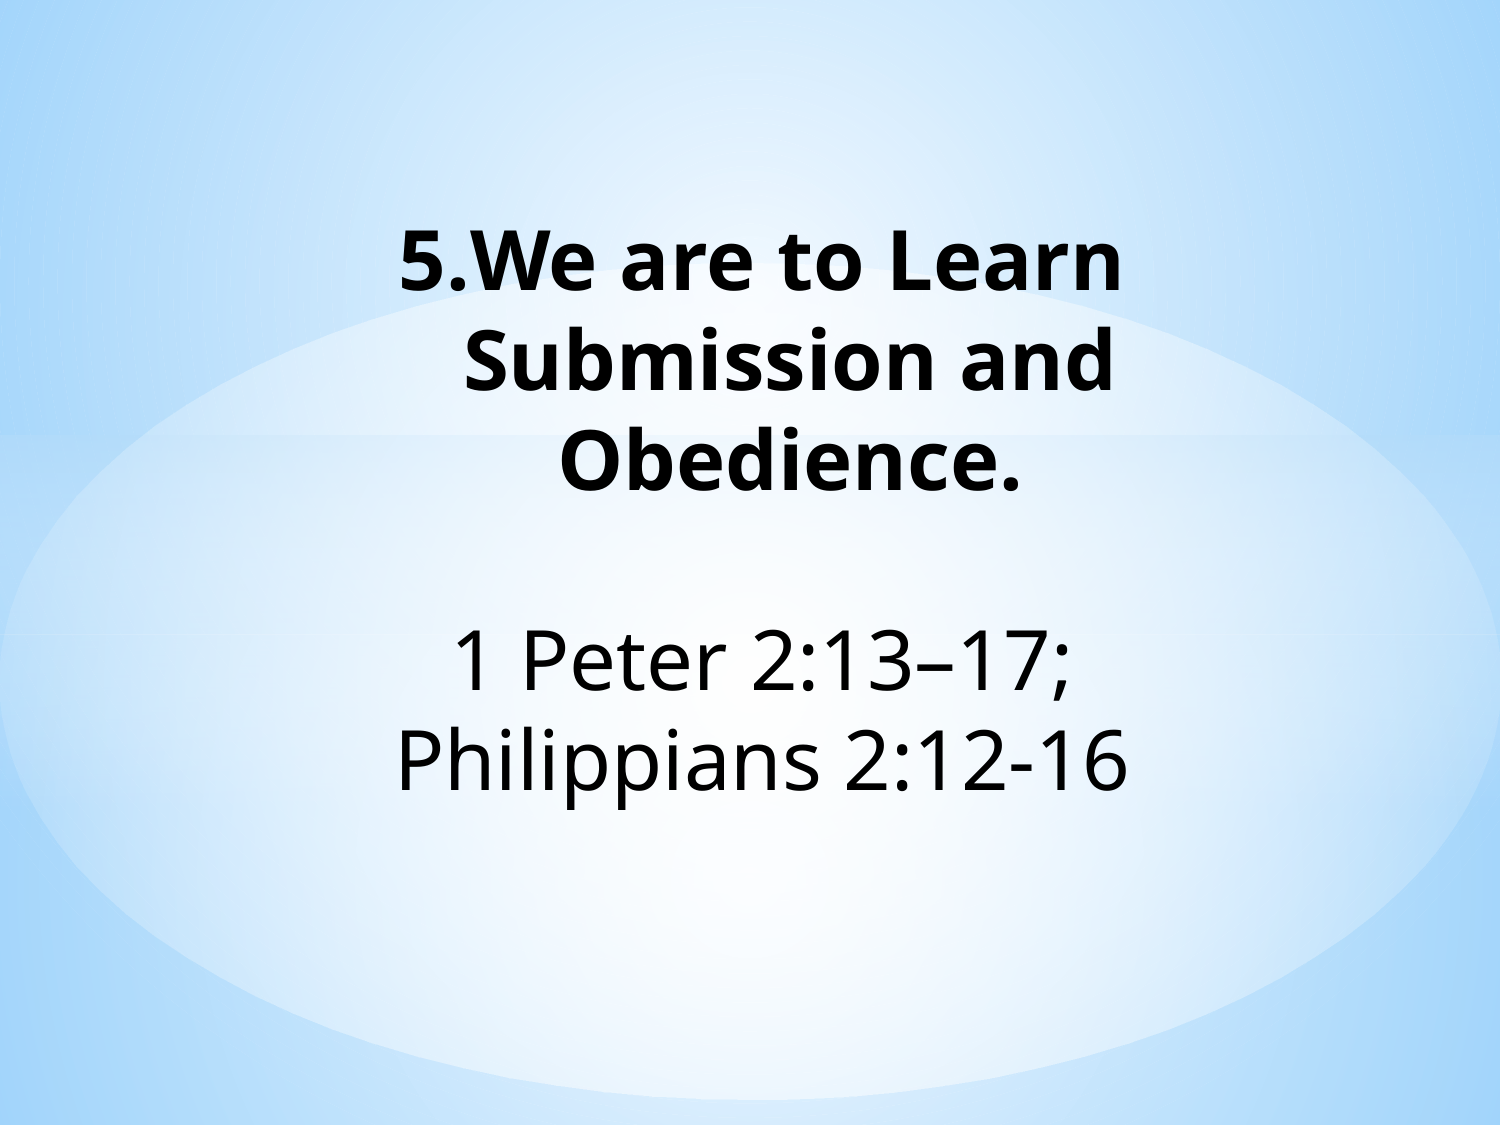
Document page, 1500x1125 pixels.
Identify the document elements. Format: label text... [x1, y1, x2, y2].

text_box We are to Learn Submission and Obedience. 1 Peter 2:13–17; Philippians 2:12-16 [274, 200, 1250, 915]
